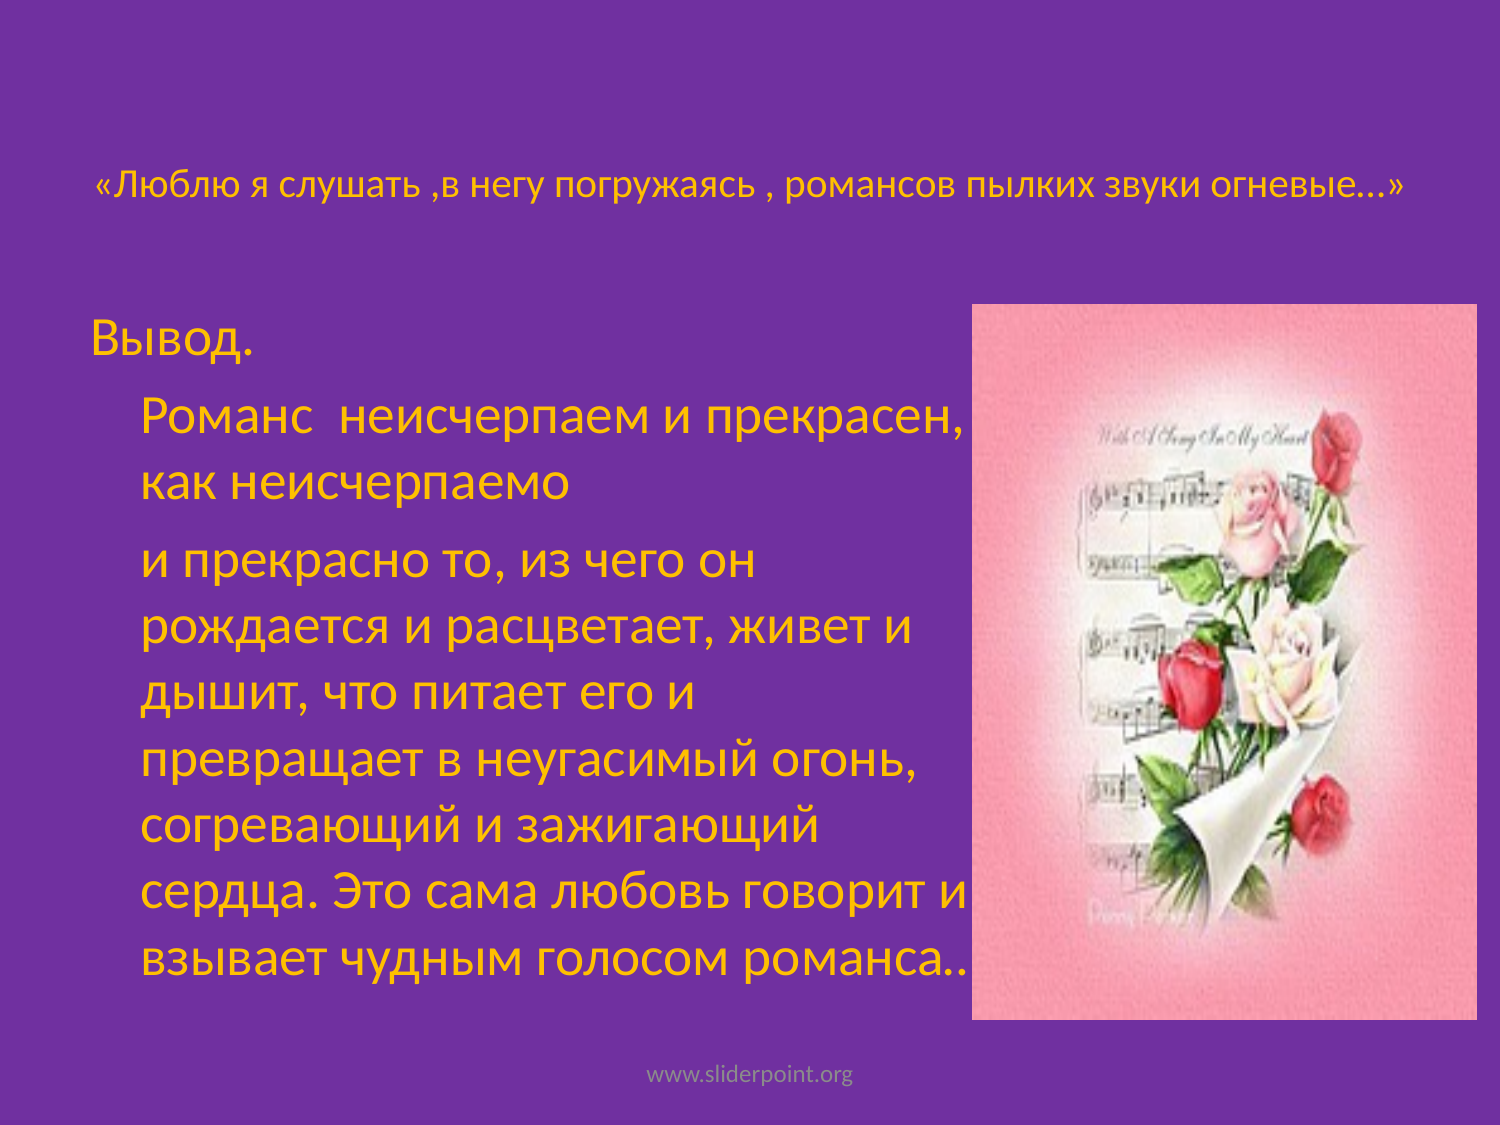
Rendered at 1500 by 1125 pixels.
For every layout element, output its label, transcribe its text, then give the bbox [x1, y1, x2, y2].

title «Люблю я слушать ,в негу погружаясь , романсов пылких звуки огневые…» [75, 128, 1425, 233]
list Вывод. Романс неисчерпаем и прекрасен, как неисчерпаемо и прекрасно то, из чего он рождается и расцветает, живет и дышит, что питает его и превращает в неугасимый огонь, согревающий и зажигающий сердца. Это сама любовь говорит и взывает чудным голосом романса… [75, 292, 1008, 1067]
picture [972, 304, 1477, 1020]
footer www.sliderpoint.org [512, 1042, 988, 1103]
